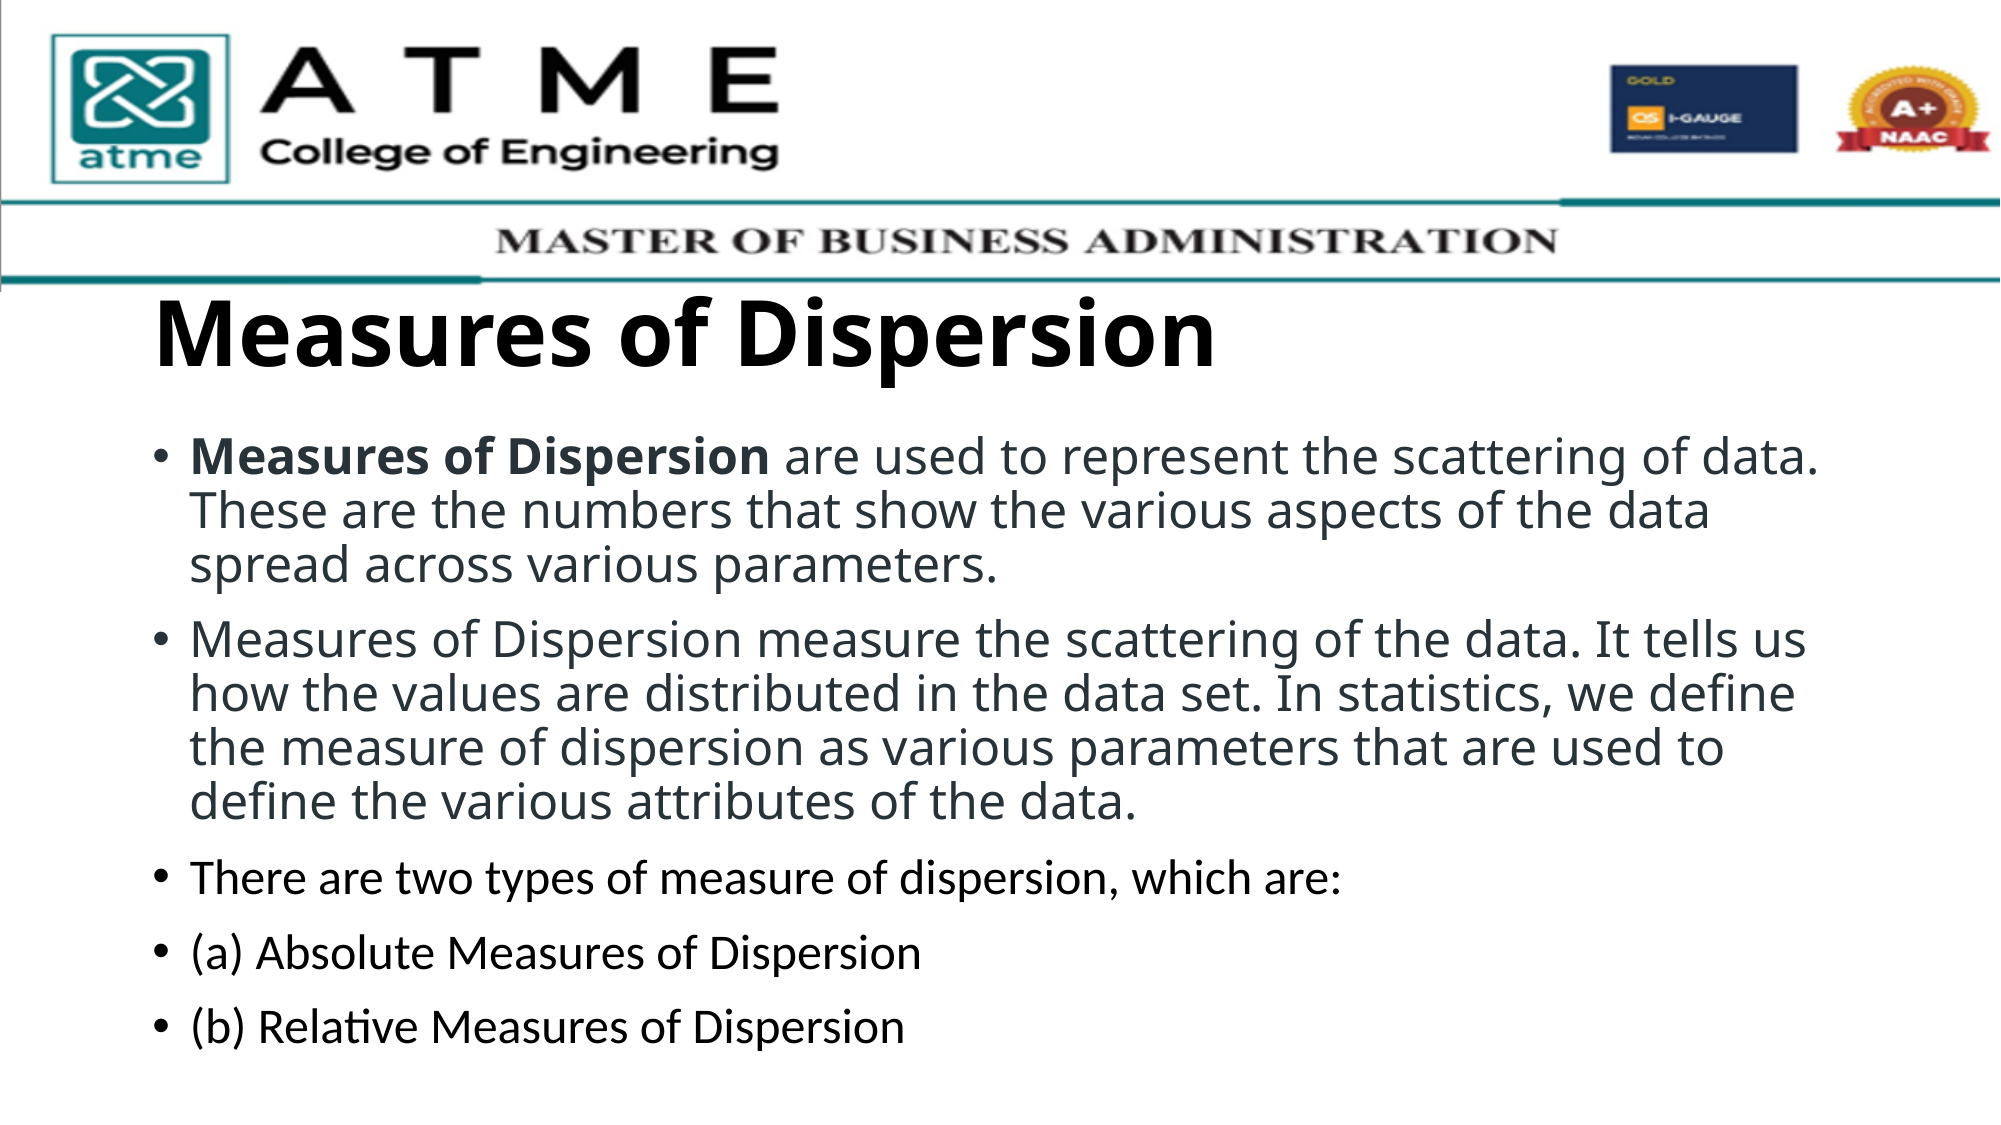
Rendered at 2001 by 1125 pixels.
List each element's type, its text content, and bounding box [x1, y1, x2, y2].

picture [0, 0, 2000, 292]
list Measures of Dispersion are used to represent the scattering of data. These are the numbers that show the various aspects of the data spread across various parameters. Measures of Dispersion measure the scattering of the data. It tells us how the values are distributed in the data set. In statistics, we define the measure of dispersion as various parameters that are used to define the various attributes of the data. There are two types of measure of dispersion, which are: (a) Absolute Measures of Dispersion (b) Relative Measures of Dispersion [137, 424, 1863, 1094]
title Measures of Dispersion [137, 227, 1863, 424]
